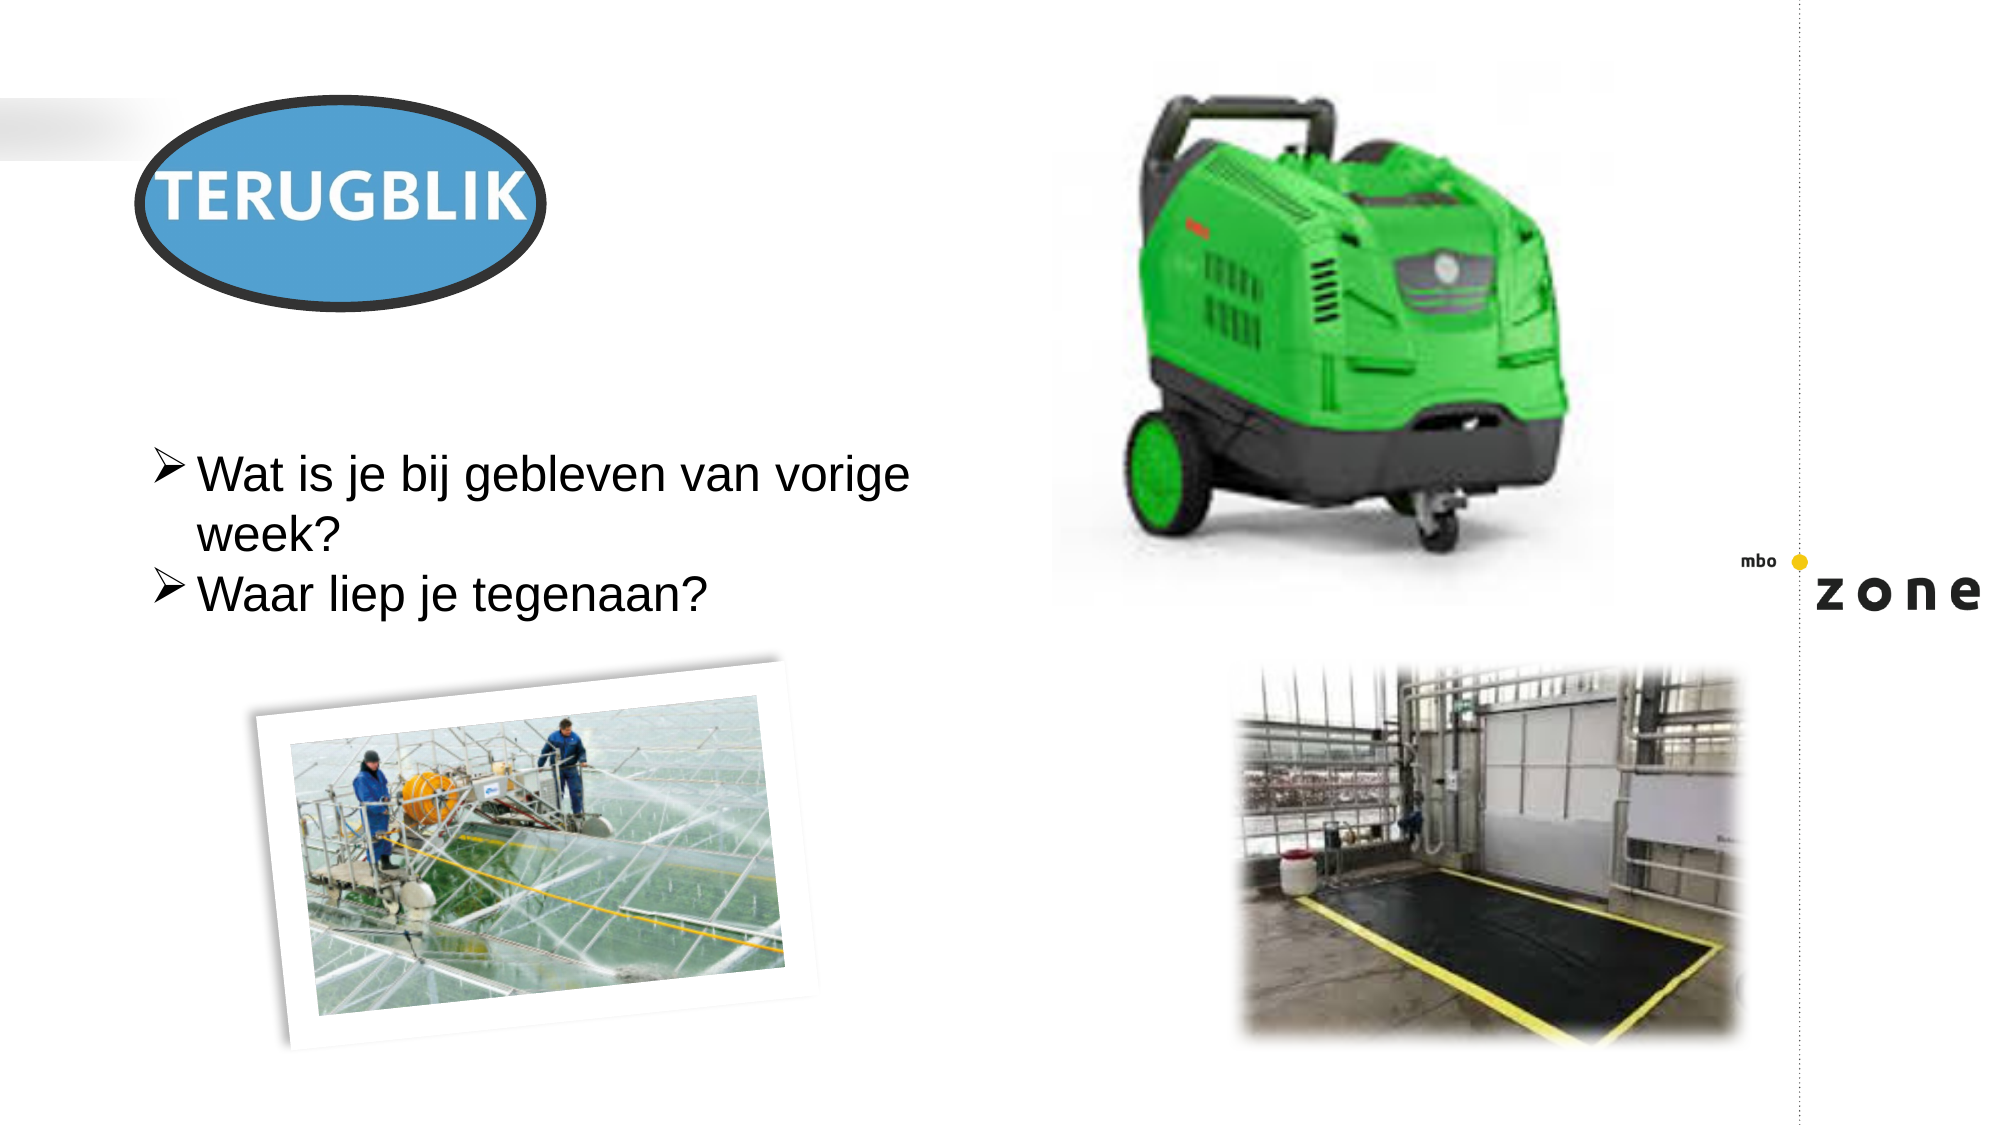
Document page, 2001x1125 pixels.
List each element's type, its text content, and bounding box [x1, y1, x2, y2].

picture [1052, 0, 2001, 1125]
picture [139, 100, 542, 308]
picture [291, 696, 784, 1015]
text_box Wat is je bij gebleven van vorige week? Waar liep je tegenaan? [60, 389, 1053, 720]
